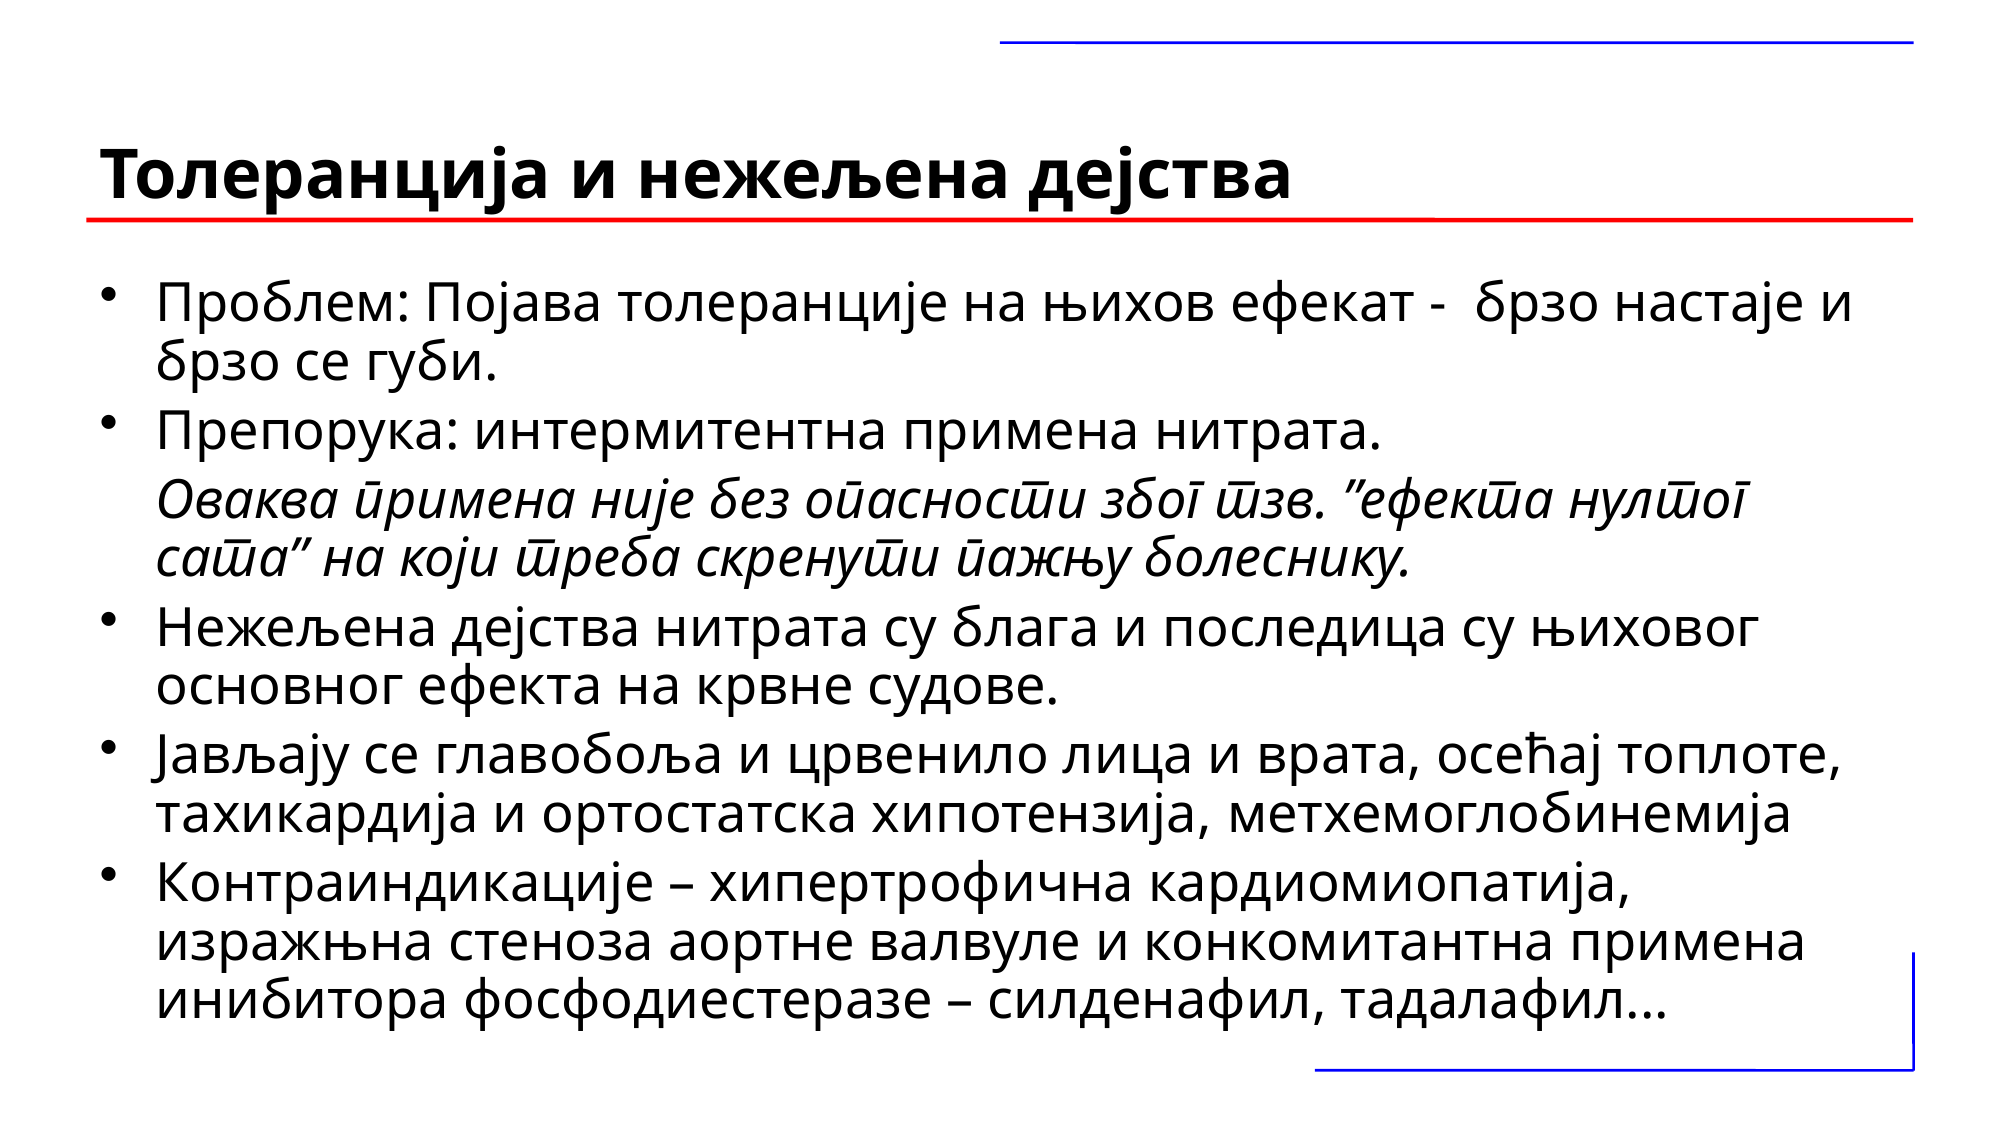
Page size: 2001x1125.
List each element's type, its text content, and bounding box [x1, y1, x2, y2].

list Проблем: Појава толеранције на њихов ефекат - брзо настаје и брзо се губи. Препорука: интермитентна примена нитрата. Оваква примена није без опасности због тзв. ”ефекта нултог сата” на који треба скренути пажњу болеснику. Нежељена дејства нитрата су блага и последица су њиховог основног ефекта на крвне судове. Јављају се главобоља и црвенило лица и врата, осећај топлоте, тахикардија и ортостатска хипотензија, метхемоглобинемија Контраиндикације – хипертрофична кардиомиопатија, изражњна стеноза аортне валвуле и конкомитантна примена инибитора фосфодиестеразе – силденафил, тадалафил... [84, 267, 1872, 1094]
title Толеранција и нежељена дејства [84, 7, 1662, 220]
